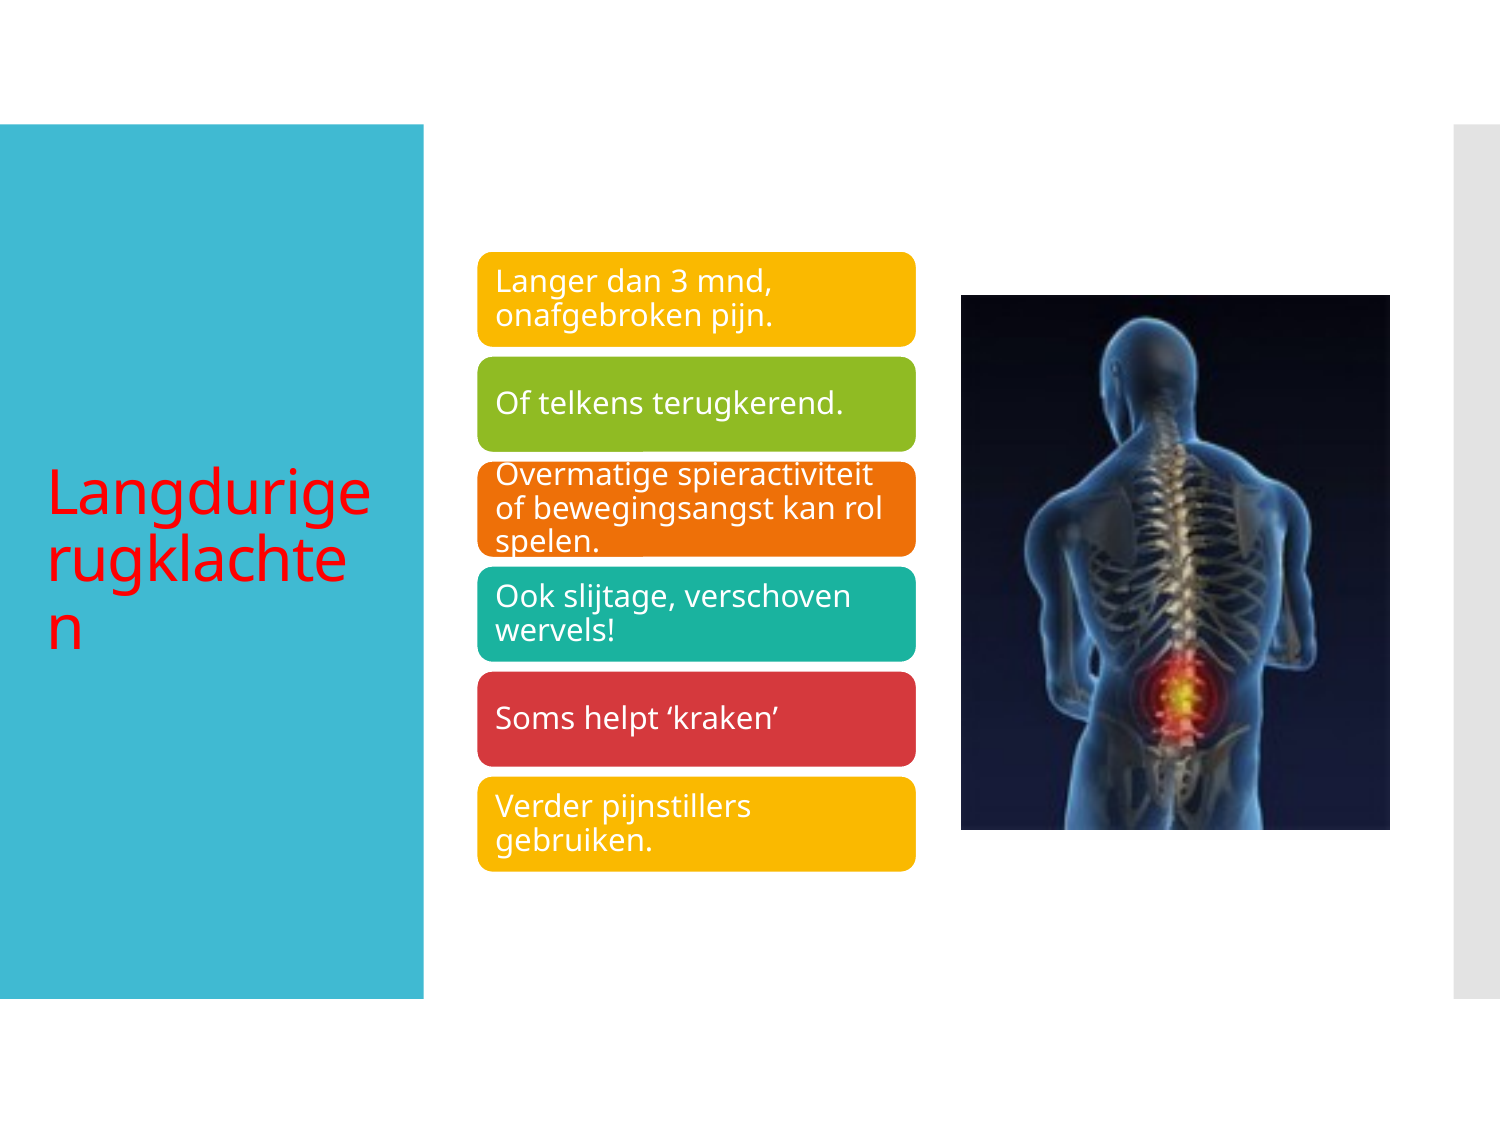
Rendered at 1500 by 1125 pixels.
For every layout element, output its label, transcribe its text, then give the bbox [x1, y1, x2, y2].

picture [961, 295, 1390, 830]
title Langdurige rugklachten [31, 184, 394, 940]
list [475, 141, 918, 982]
